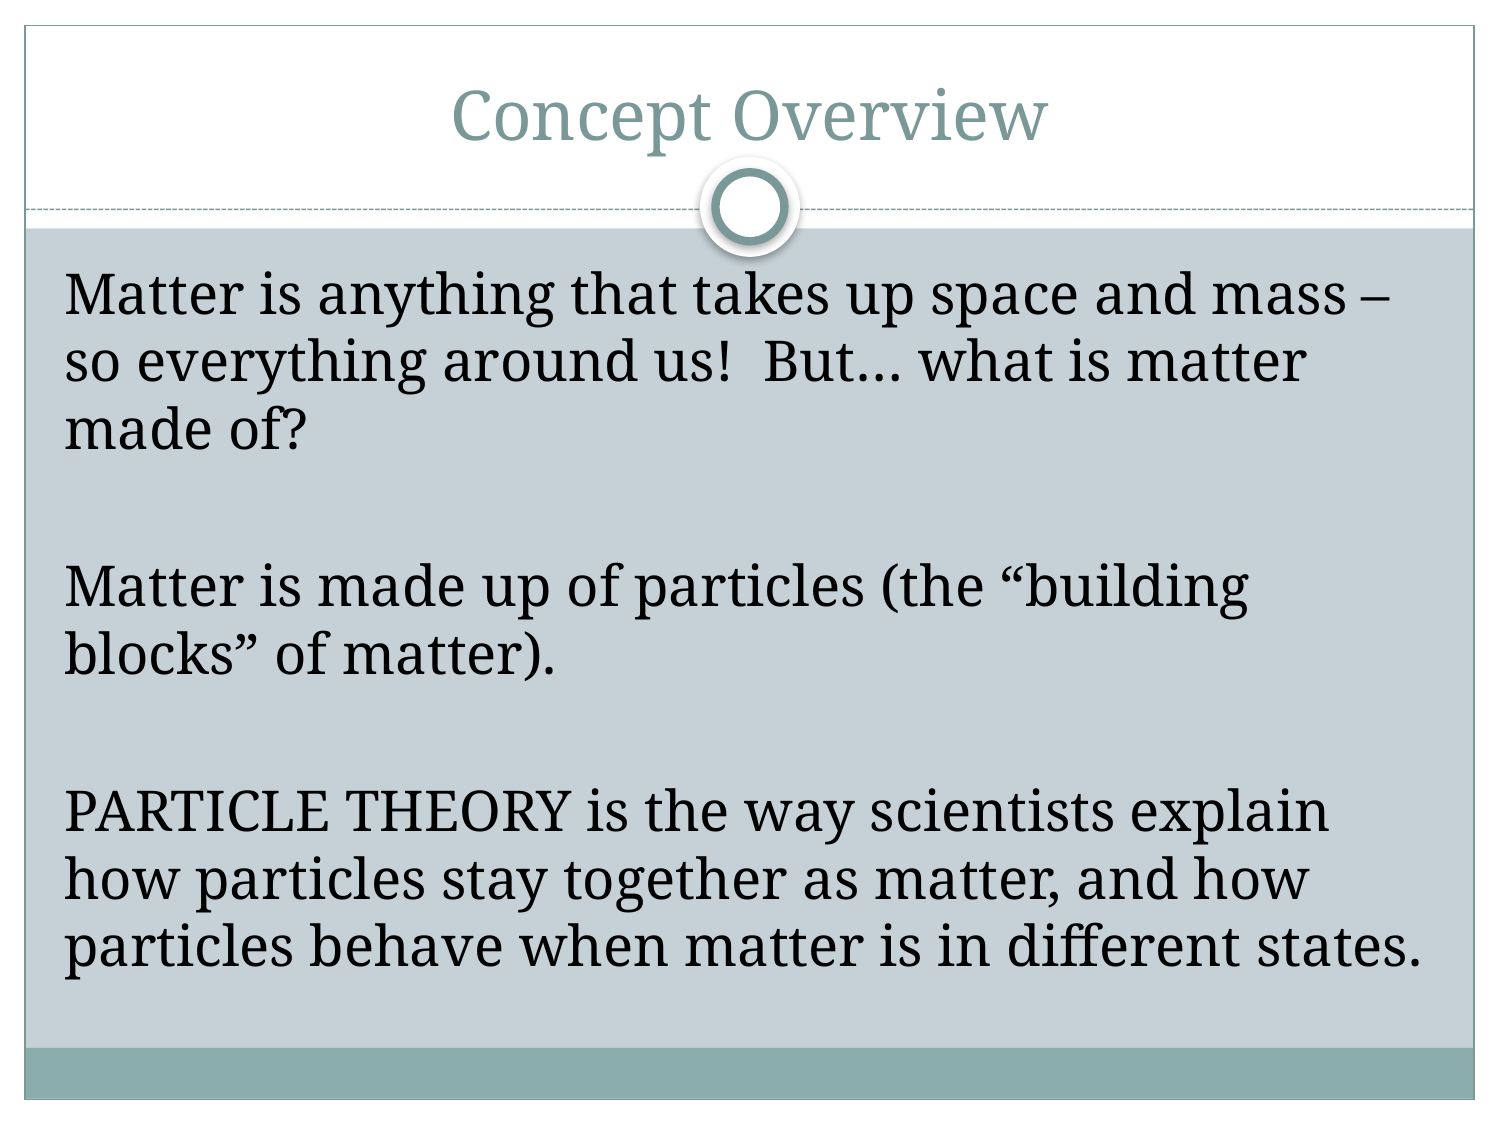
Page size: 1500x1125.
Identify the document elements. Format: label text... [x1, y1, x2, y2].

title Concept Overview [49, 37, 1450, 162]
list Matter is anything that takes up space and mass – so everything around us! But… what is matter made of? Matter is made up of particles (the “building blocks” of matter). PARTICLE THEORY is the way scientists explain how particles stay together as matter, and how particles behave when matter is in different states. [49, 250, 1445, 1001]
